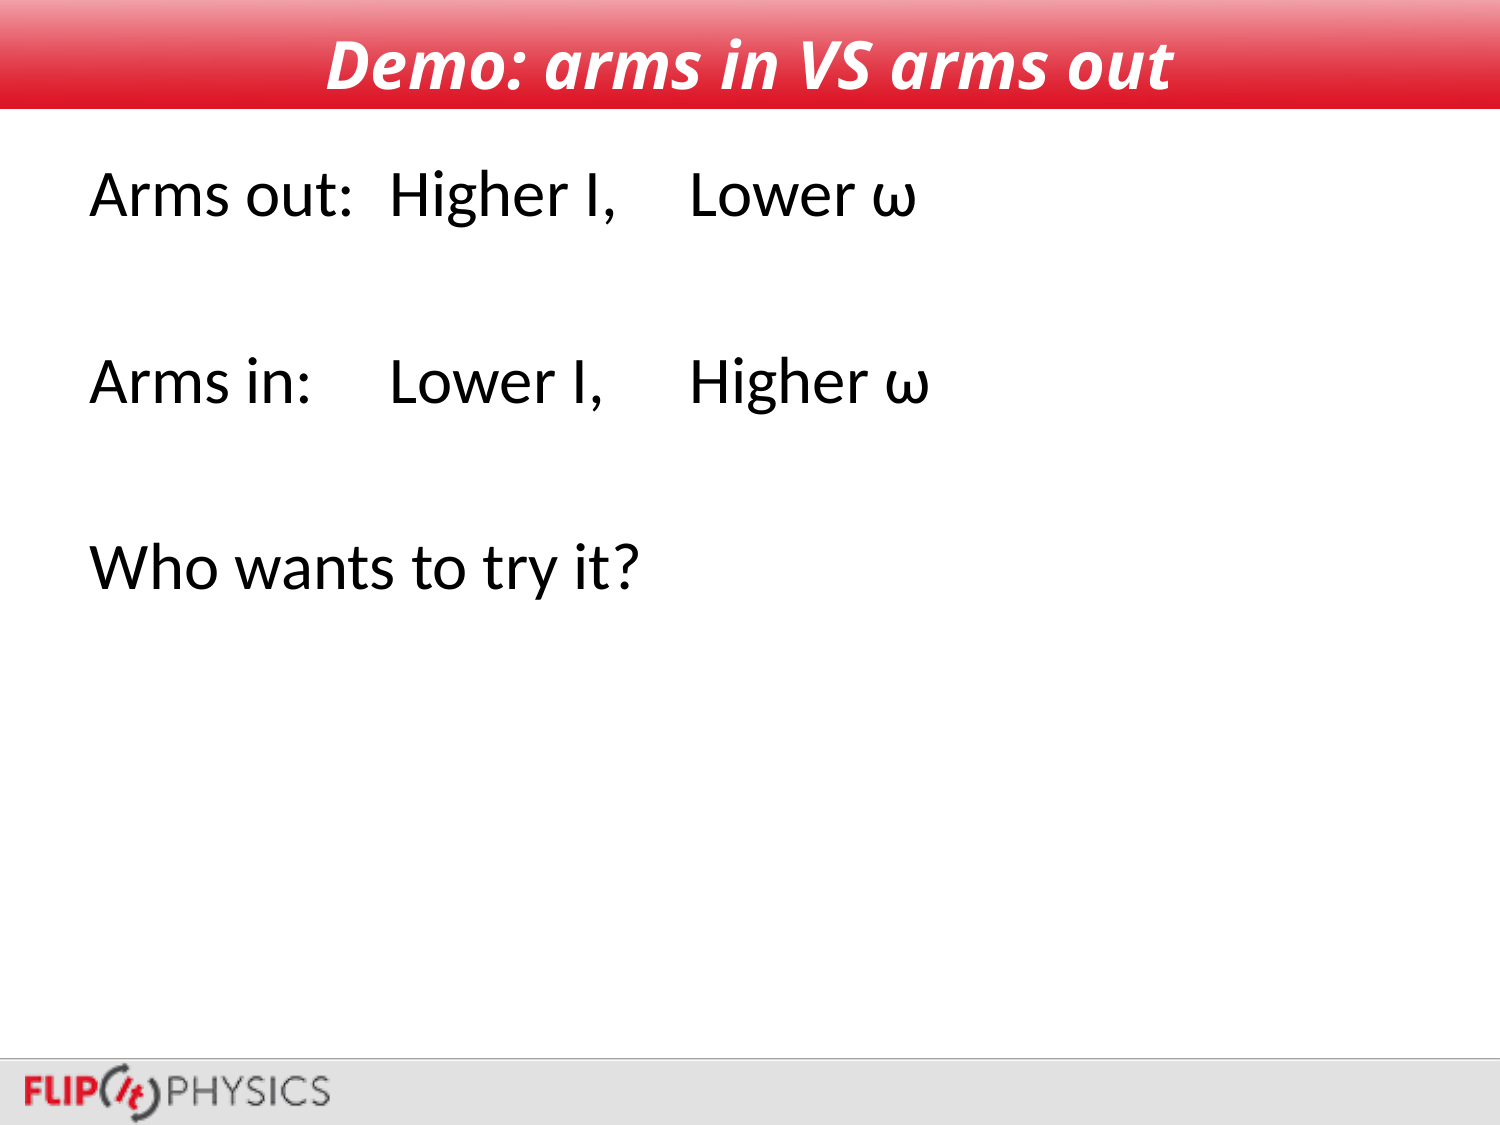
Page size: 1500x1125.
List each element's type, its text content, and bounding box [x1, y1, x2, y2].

picture [0, 1058, 1500, 1125]
title Demo: arms in VS arms out [75, 15, 1425, 91]
picture [0, 0, 1500, 109]
list Arms out: Higher I, Lower ω Arms in: Lower I, Higher ω Who wants to try it? [75, 142, 1425, 1020]
